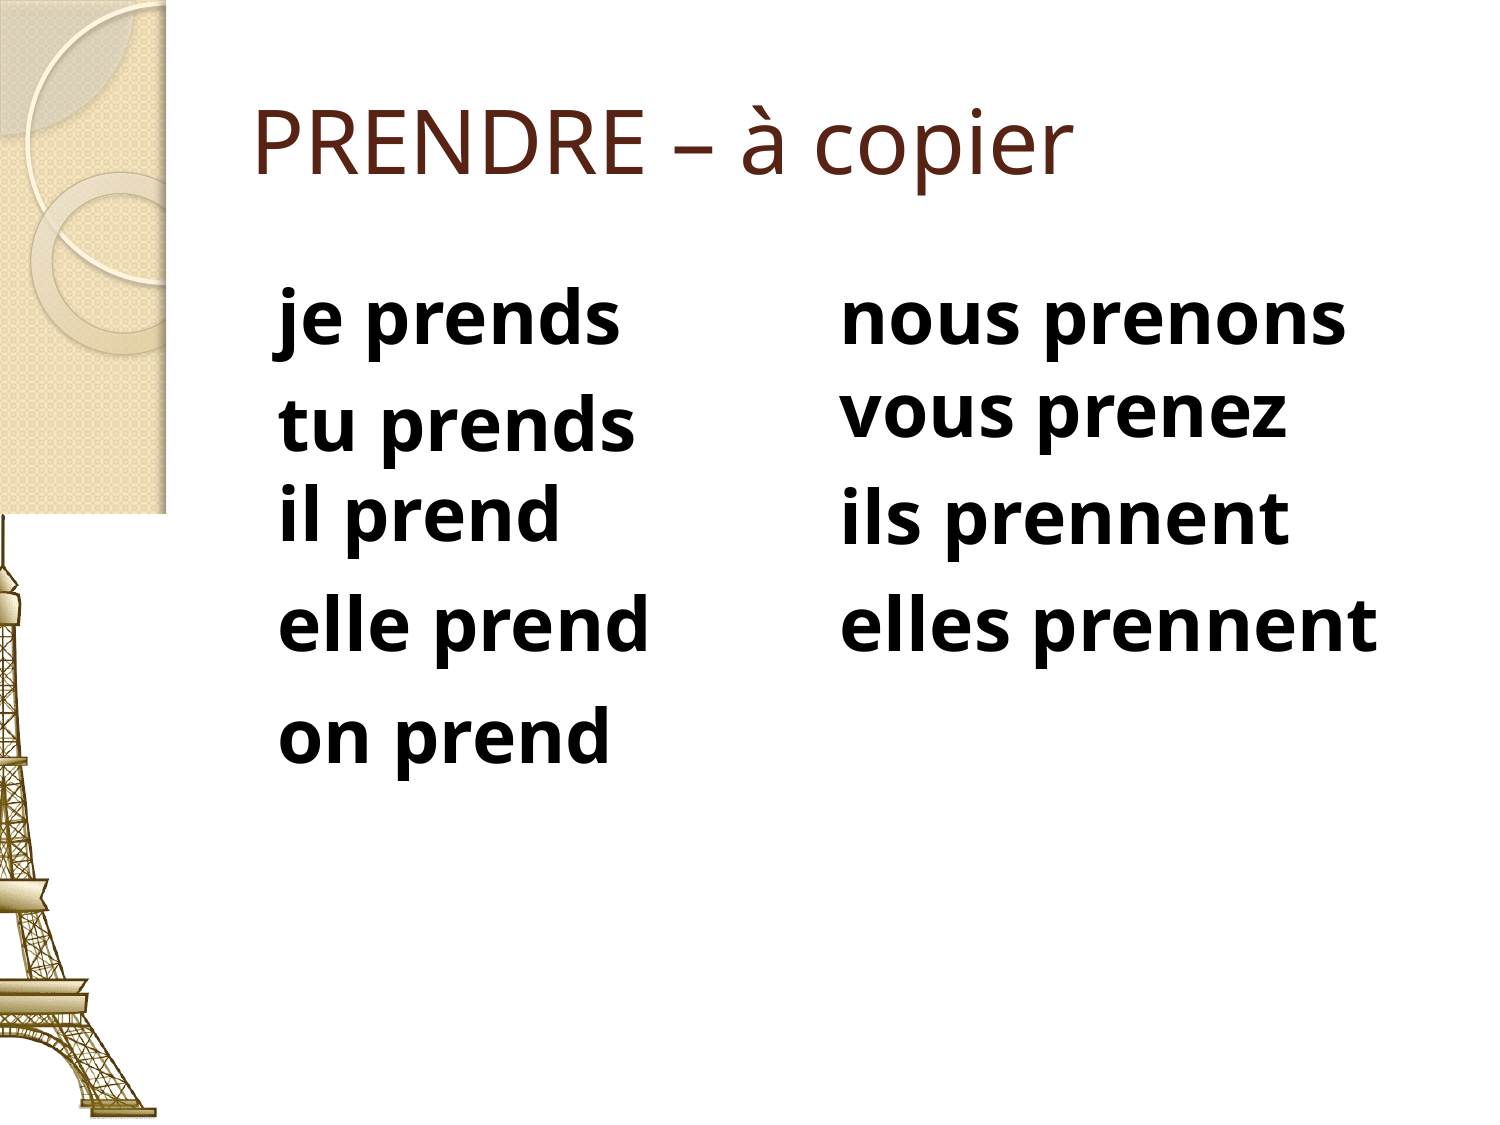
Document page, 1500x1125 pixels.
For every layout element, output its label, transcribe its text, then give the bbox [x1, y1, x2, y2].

text_box tu prends [262, 368, 713, 458]
text_box on prend [262, 681, 713, 787]
text_box il prend [262, 458, 713, 564]
title PRENDRE – à copier [235, 45, 1466, 233]
text_box je prends [262, 262, 713, 368]
text_box ils prennent [824, 462, 1438, 568]
text_box vous prenez [824, 355, 1438, 460]
picture [0, 514, 167, 1125]
text_box elle prend [262, 568, 713, 674]
text_box nous prenons [824, 262, 1438, 355]
text_box elles prennent [824, 568, 1438, 674]
